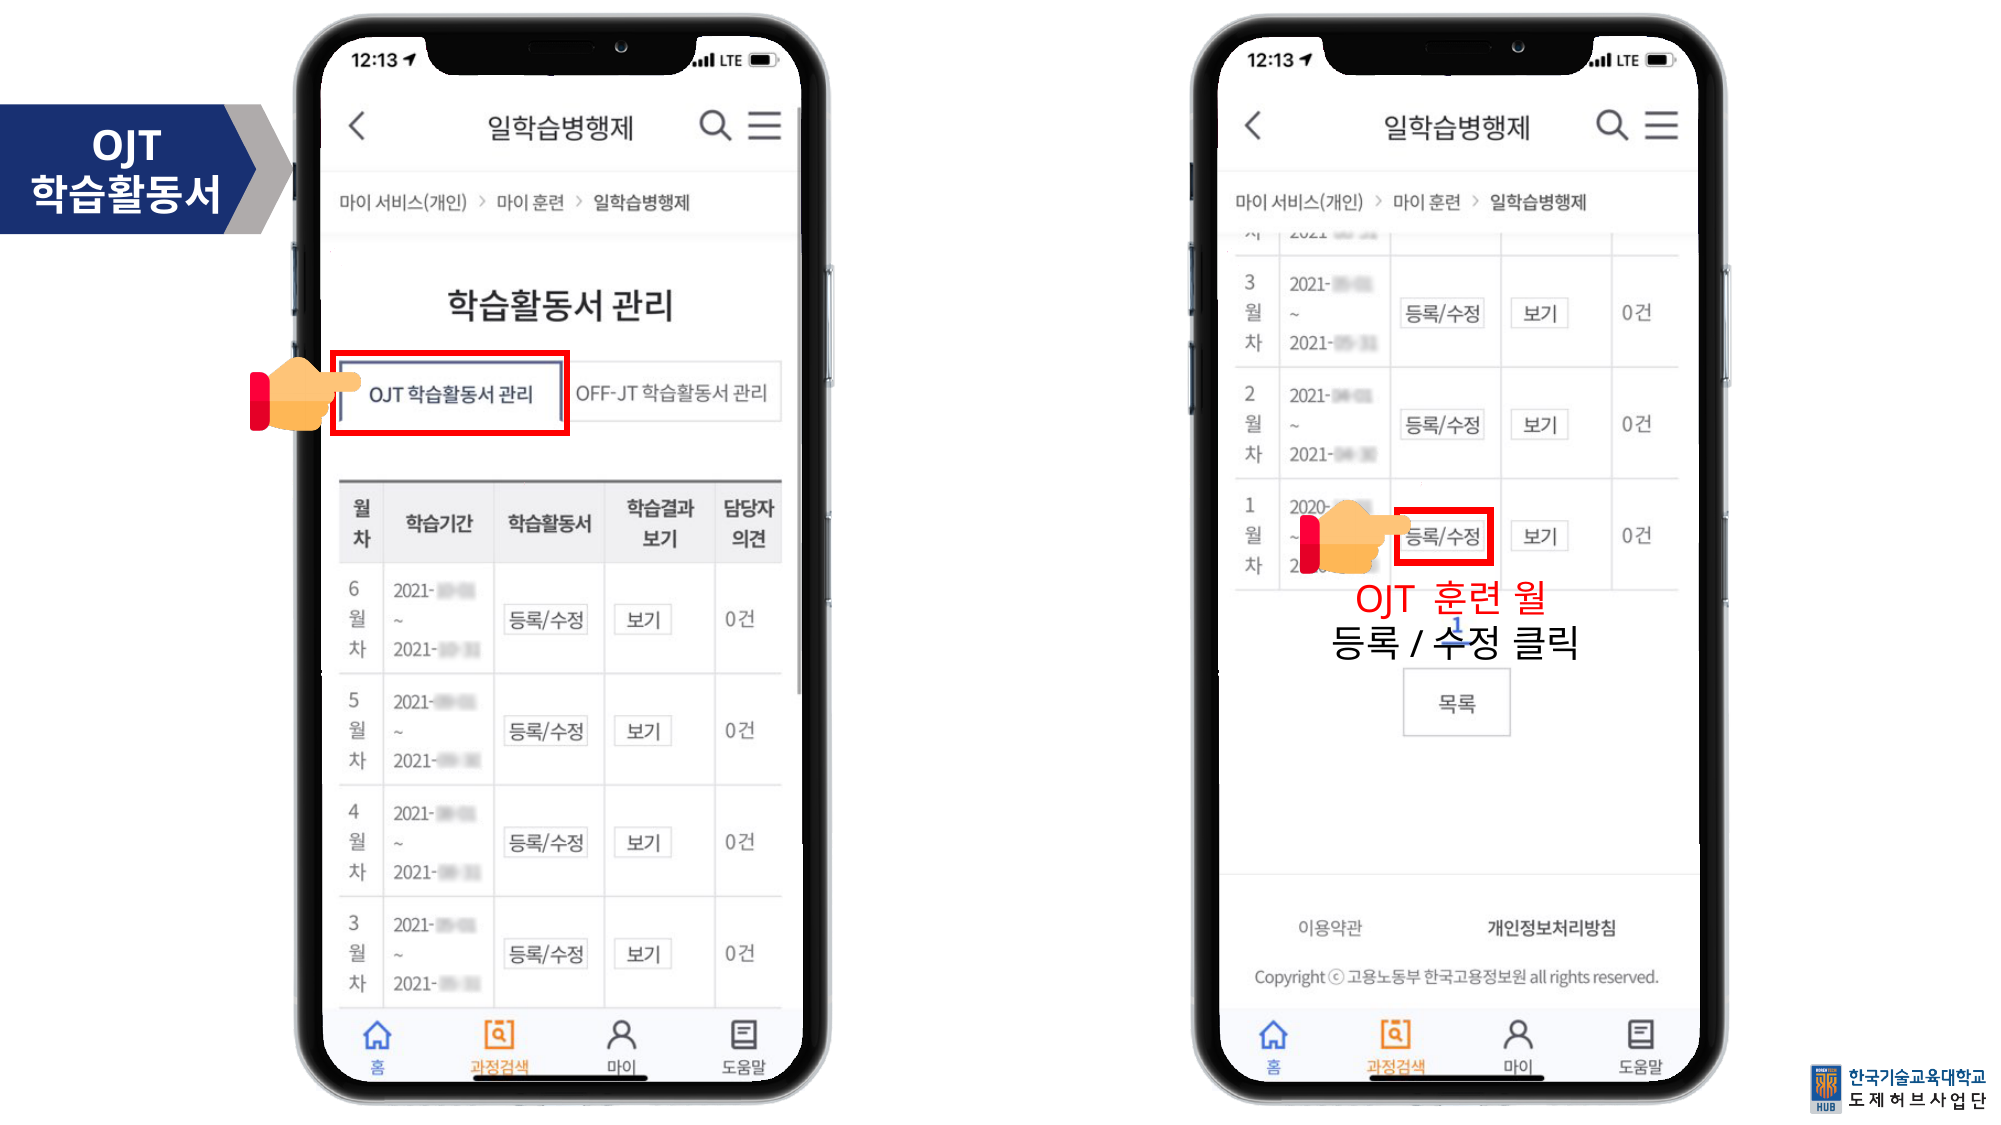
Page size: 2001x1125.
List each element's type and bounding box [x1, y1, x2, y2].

picture [269, 0, 852, 1125]
picture [1810, 1064, 1986, 1114]
text_box [0, 104, 269, 235]
text_box [250, 338, 568, 449]
picture [1166, 0, 1748, 1125]
